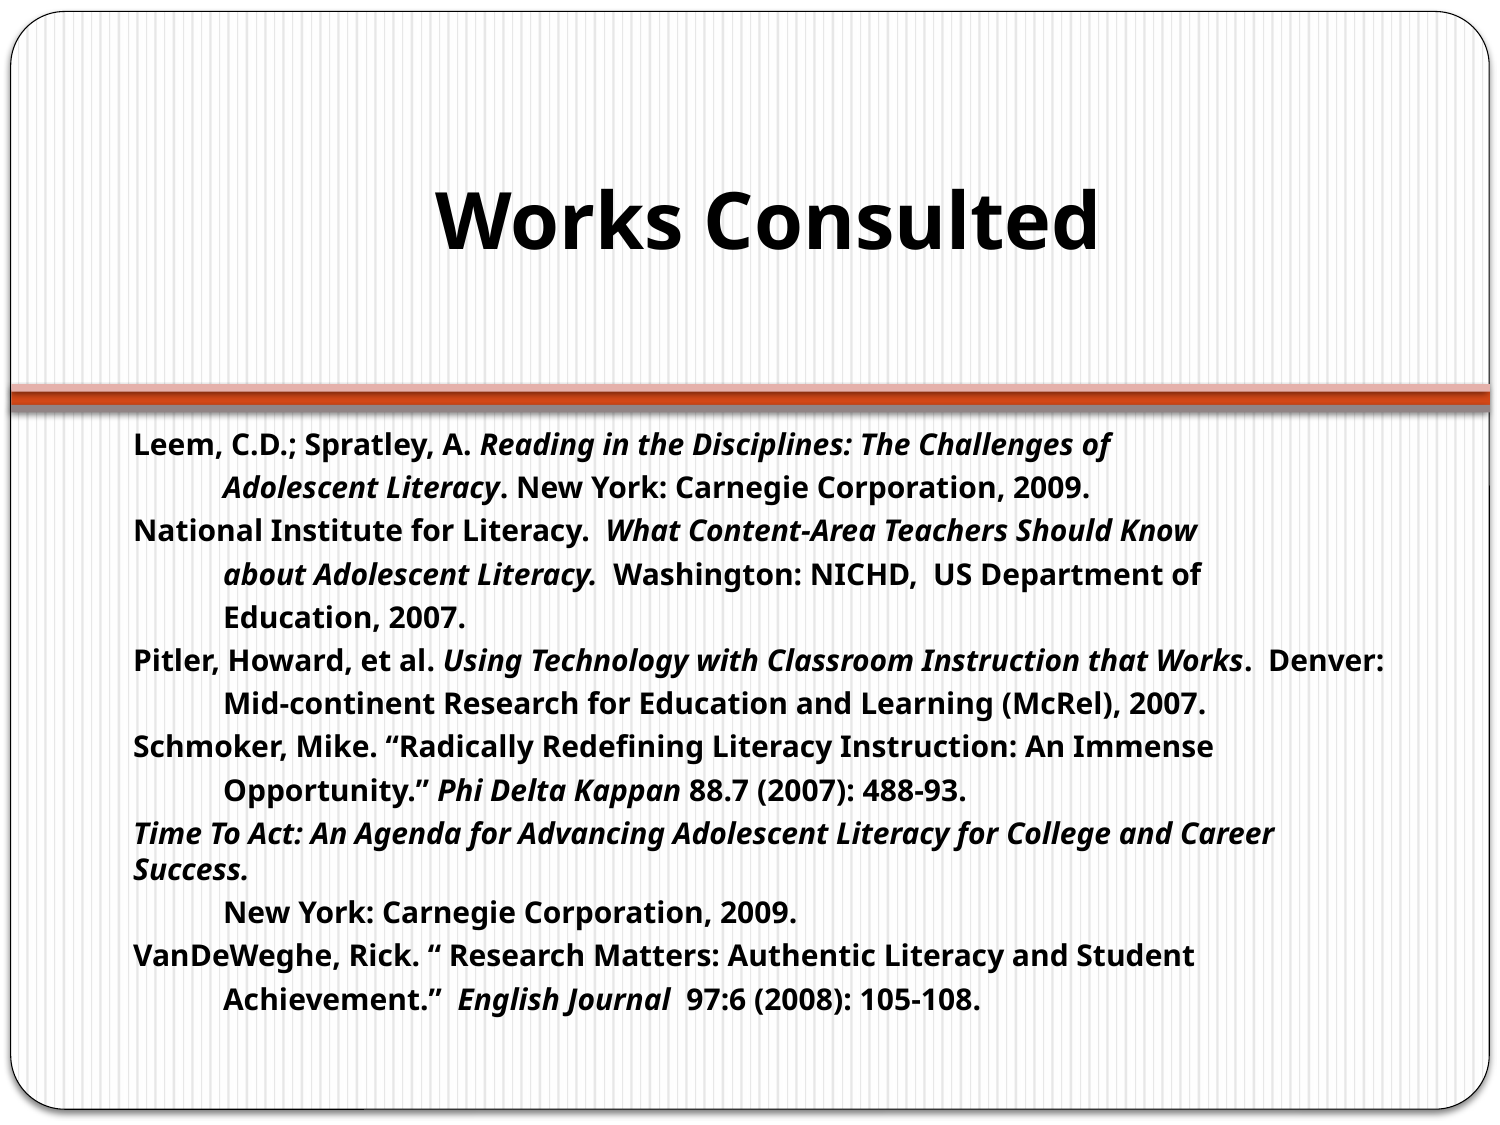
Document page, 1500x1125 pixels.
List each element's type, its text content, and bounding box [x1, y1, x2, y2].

list Leem, C.D.; Spratley, A. Reading in the Disciplines: The Challenges of Adolescent Literacy. New York: Carnegie Corporation, 2009. National Institute for Literacy. What Content-Area Teachers Should Know about Adolescent Literacy. Washington: NICHD, US Department of Education, 2007. Pitler, Howard, et al. Using Technology with Classroom Instruction that Works. Denver: Mid-continent Research for Education and Learning (McRel), 2007. Schmoker, Mike. “Radically Redefining Literacy Instruction: An Immense Opportunity.” Phi Delta Kappan 88.7 (2007): 488-93. Time To Act: An Agenda for Advancing Adolescent Literacy for College and Career Success. New York: Carnegie Corporation, 2009. VanDeWeghe, Rick. “ Research Matters: Authentic Literacy and Student Achievement.” English Journal 97:6 (2008): 105-108. [118, 417, 1400, 1063]
title Works Consulted [125, 162, 1413, 375]
